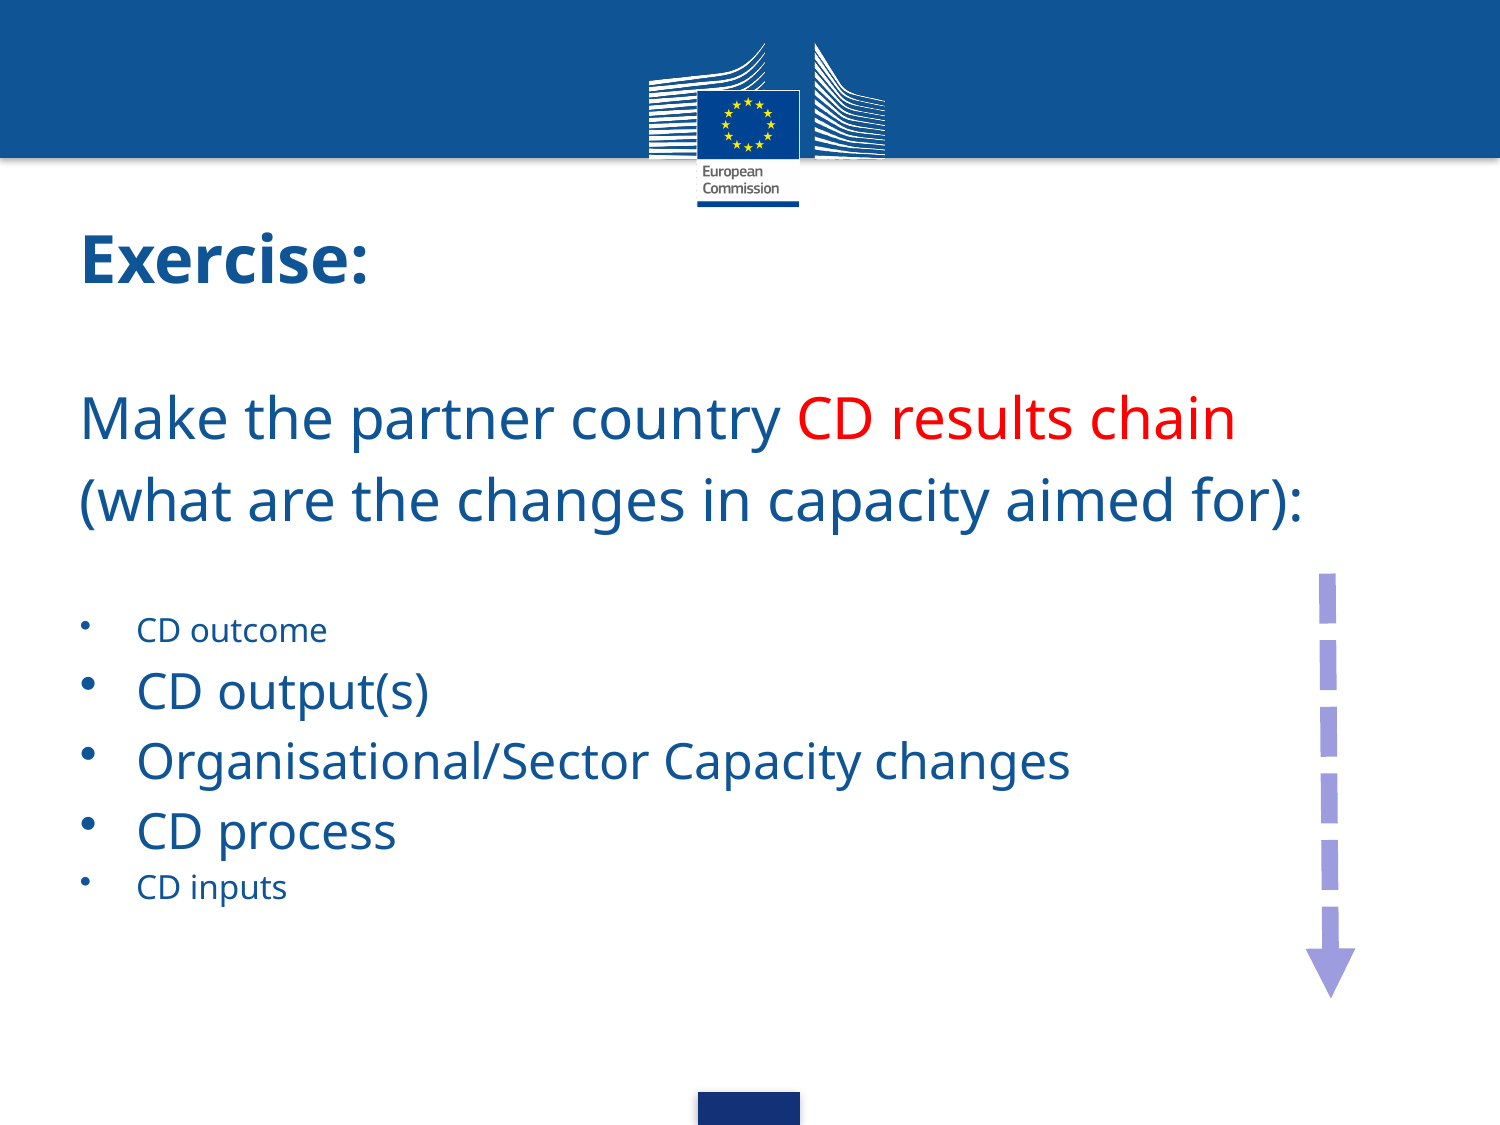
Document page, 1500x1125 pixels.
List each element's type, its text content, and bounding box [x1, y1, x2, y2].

list Make the partner country CD results chain (what are the changes in capacity aimed for): CD outcome CD output(s) Organisational/Sector Capacity changes CD process CD inputs [64, 373, 1460, 1017]
picture [649, 42, 885, 208]
title Exercise: [64, 219, 1415, 373]
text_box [1326, 573, 1332, 999]
